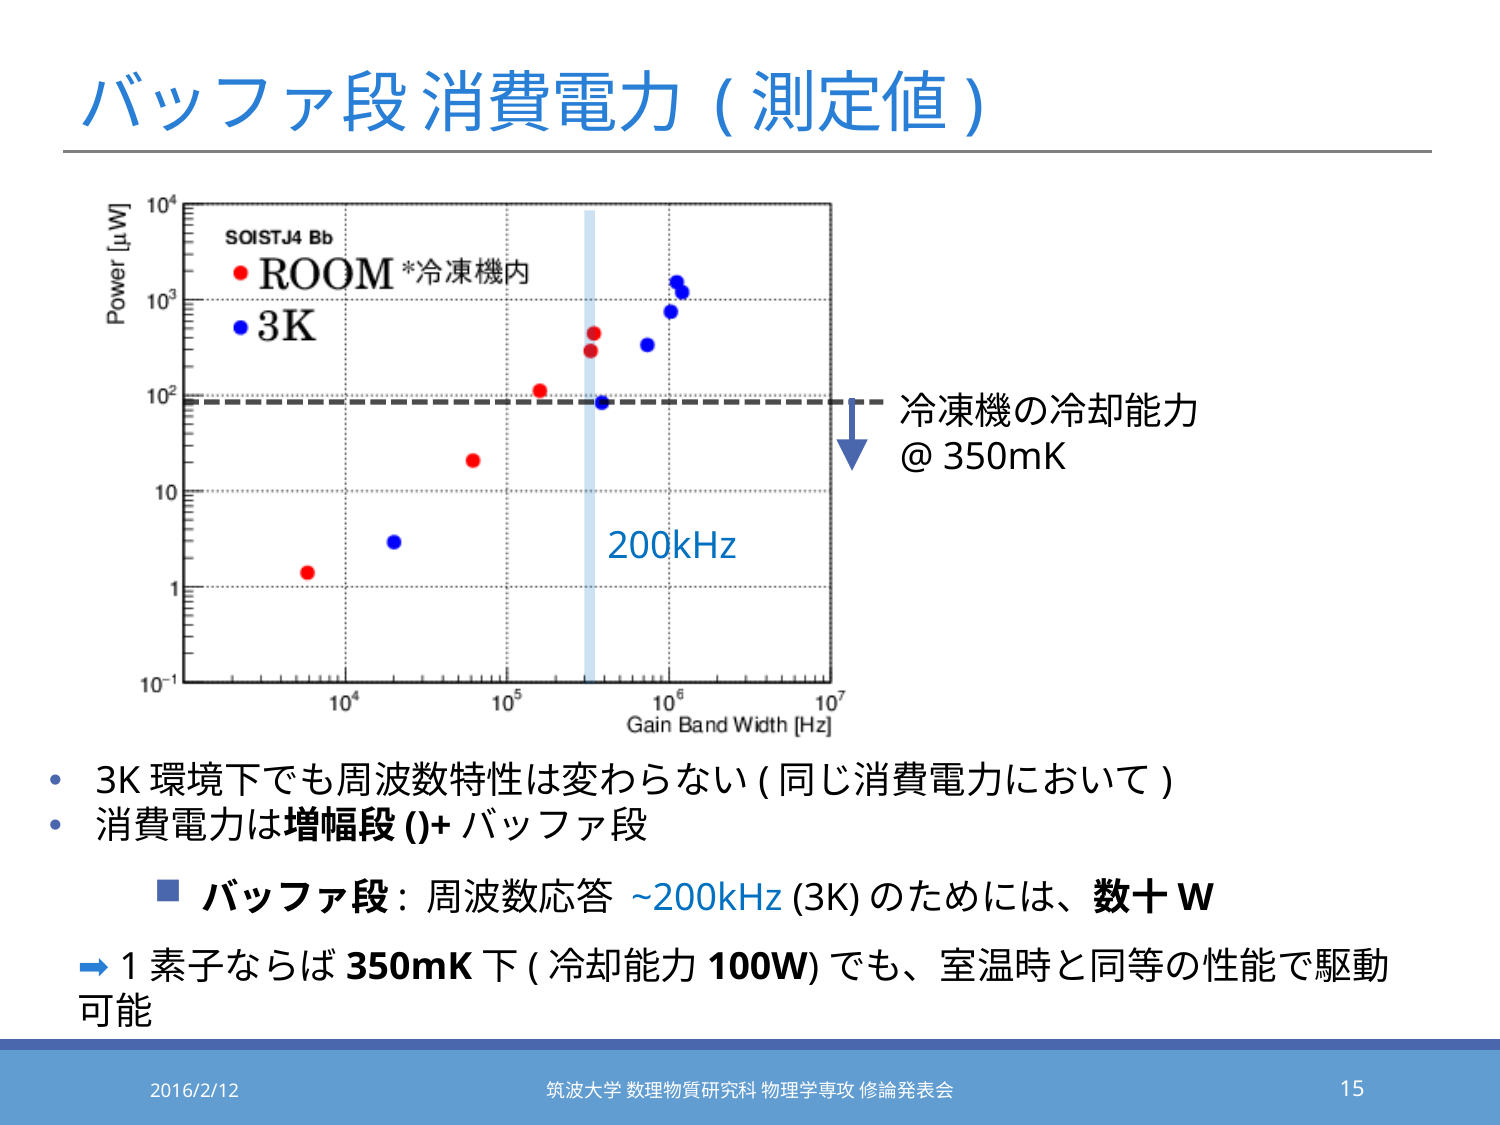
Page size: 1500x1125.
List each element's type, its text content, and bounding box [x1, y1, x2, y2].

text_box 冷凍機の冷却能力 @ 350mK [885, 379, 1215, 484]
slide_number 15 [1218, 1059, 1380, 1120]
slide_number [135, 1059, 440, 1120]
title バッファ段 消費電力 (測定値) [63, 47, 1433, 148]
footer 筑波大学 数理物質研究科 物理学専攻 修論発表会 [453, 1059, 1047, 1120]
picture [83, 178, 872, 740]
